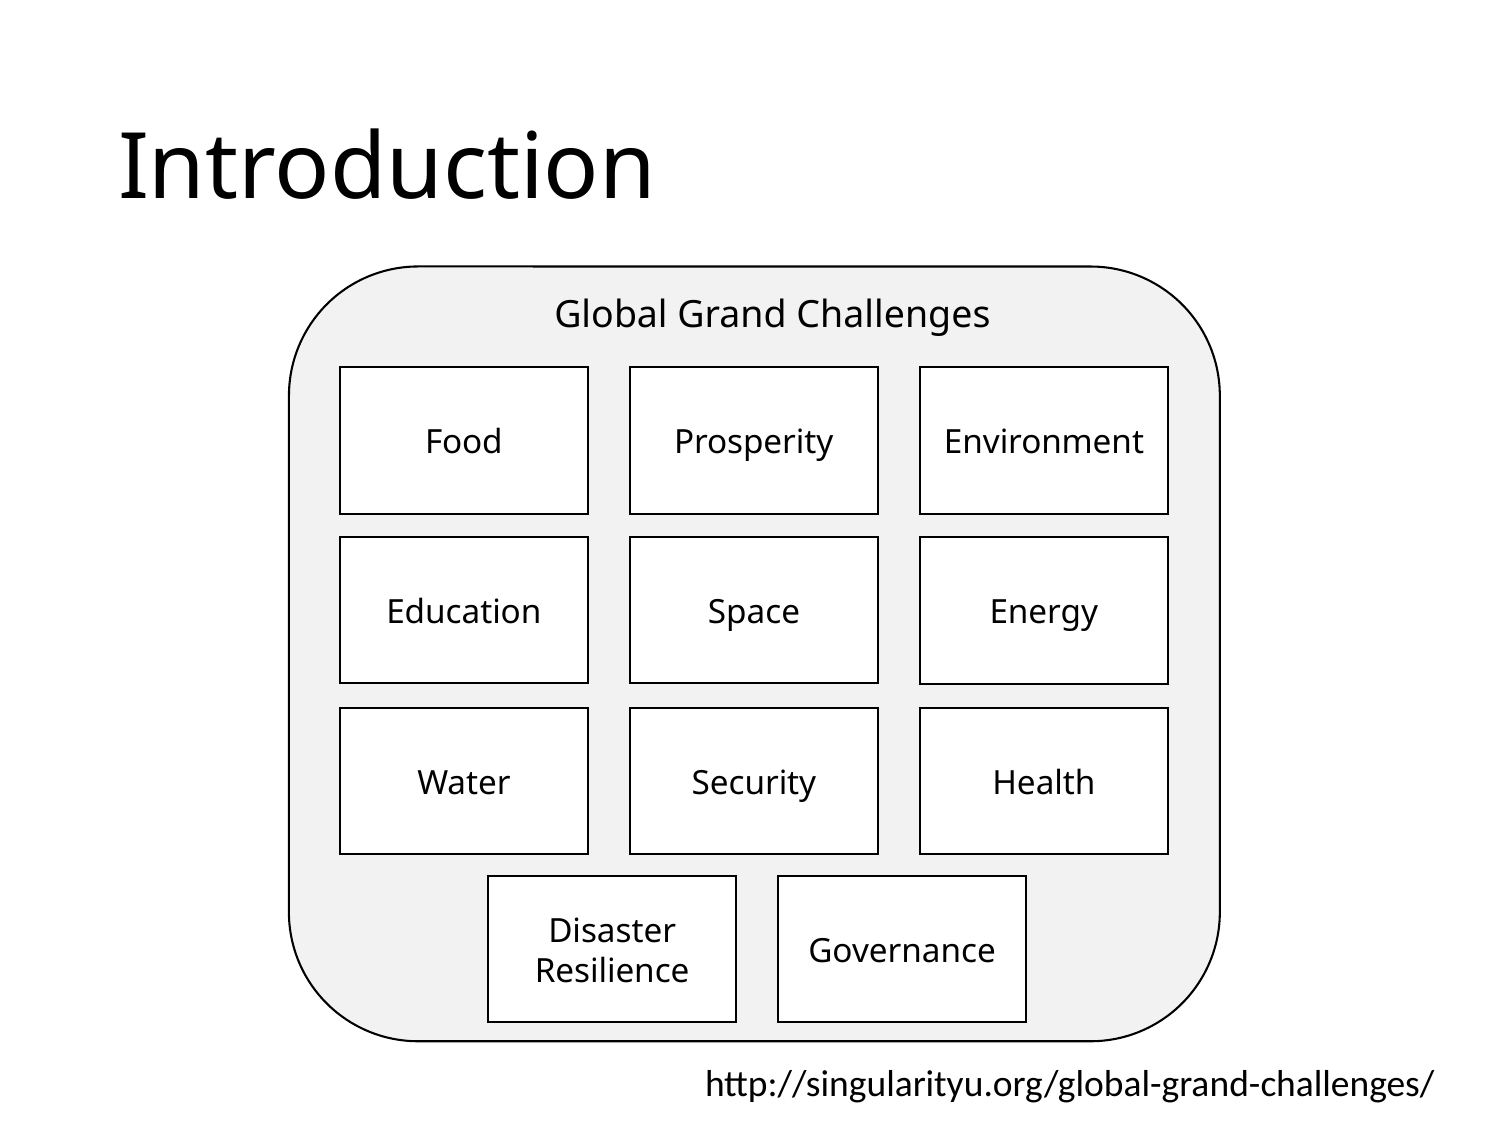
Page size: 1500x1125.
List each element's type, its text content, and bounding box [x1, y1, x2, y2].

text_box Governance [777, 875, 1027, 1023]
text_box Space [629, 536, 879, 684]
text_box [287, 265, 1221, 1043]
text_box Environment [919, 366, 1169, 515]
text_box Disaster Resilience [487, 875, 737, 1023]
text_box http://singularityu.org/global-grand-challenges/ [690, 1051, 1475, 1112]
text_box Education [339, 536, 589, 684]
text_box Health [919, 707, 1169, 855]
text_box Global Grand Challenges [539, 282, 1014, 342]
text_box Prosperity [629, 366, 879, 515]
text_box Food [339, 366, 589, 515]
title Introduction [103, 59, 1397, 278]
text_box Security [629, 707, 879, 855]
text_box Water [339, 707, 589, 855]
text_box Energy [919, 536, 1169, 685]
